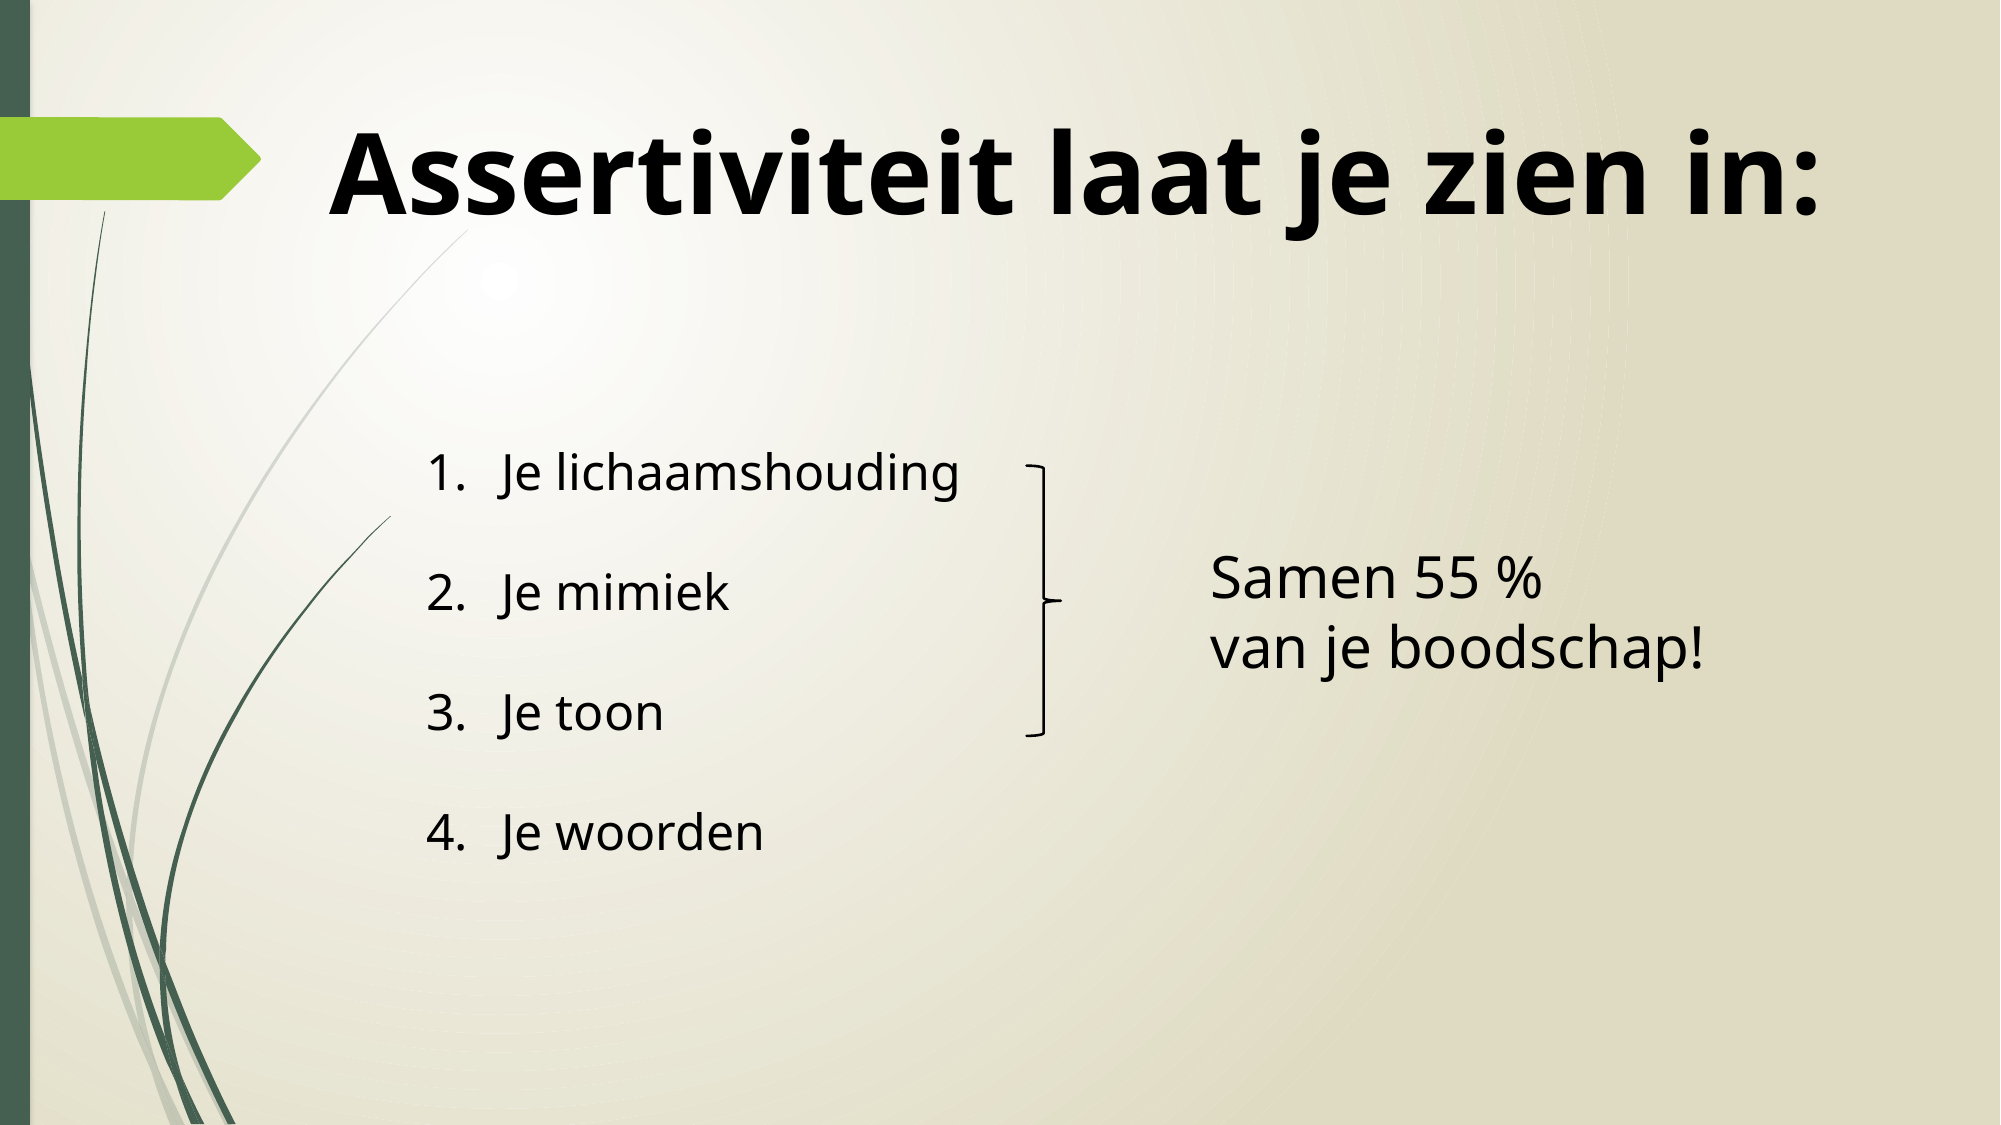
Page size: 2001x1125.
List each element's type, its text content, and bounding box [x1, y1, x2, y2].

text_box [1025, 464, 1063, 738]
text_box Samen 55 % van je boodschap! [1196, 532, 1721, 688]
text_box Assertiviteit laat je zien in: [314, 94, 1839, 245]
text_box Je lichaamshouding Je mimiek Je toon Je woorden [411, 432, 977, 868]
